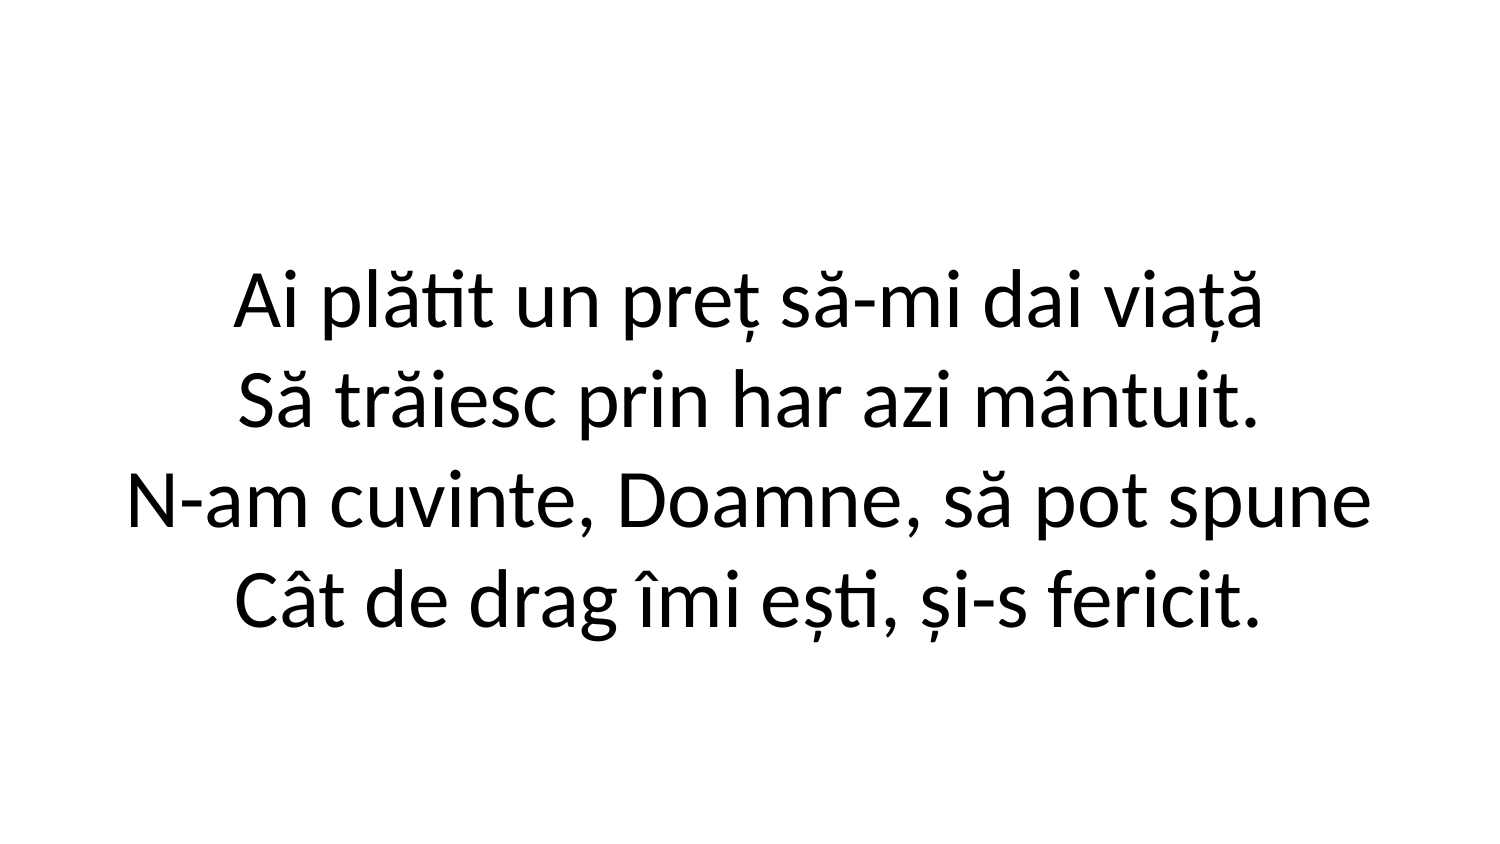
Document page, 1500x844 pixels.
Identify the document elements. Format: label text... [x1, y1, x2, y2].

text_box Ai plătit un preț să-mi dai viață Să trăiesc prin har azi mântuit. N-am cuvinte, Doamne, să pot spune Cât de drag îmi ești, și-s fericit. [111, 192, 1389, 652]
